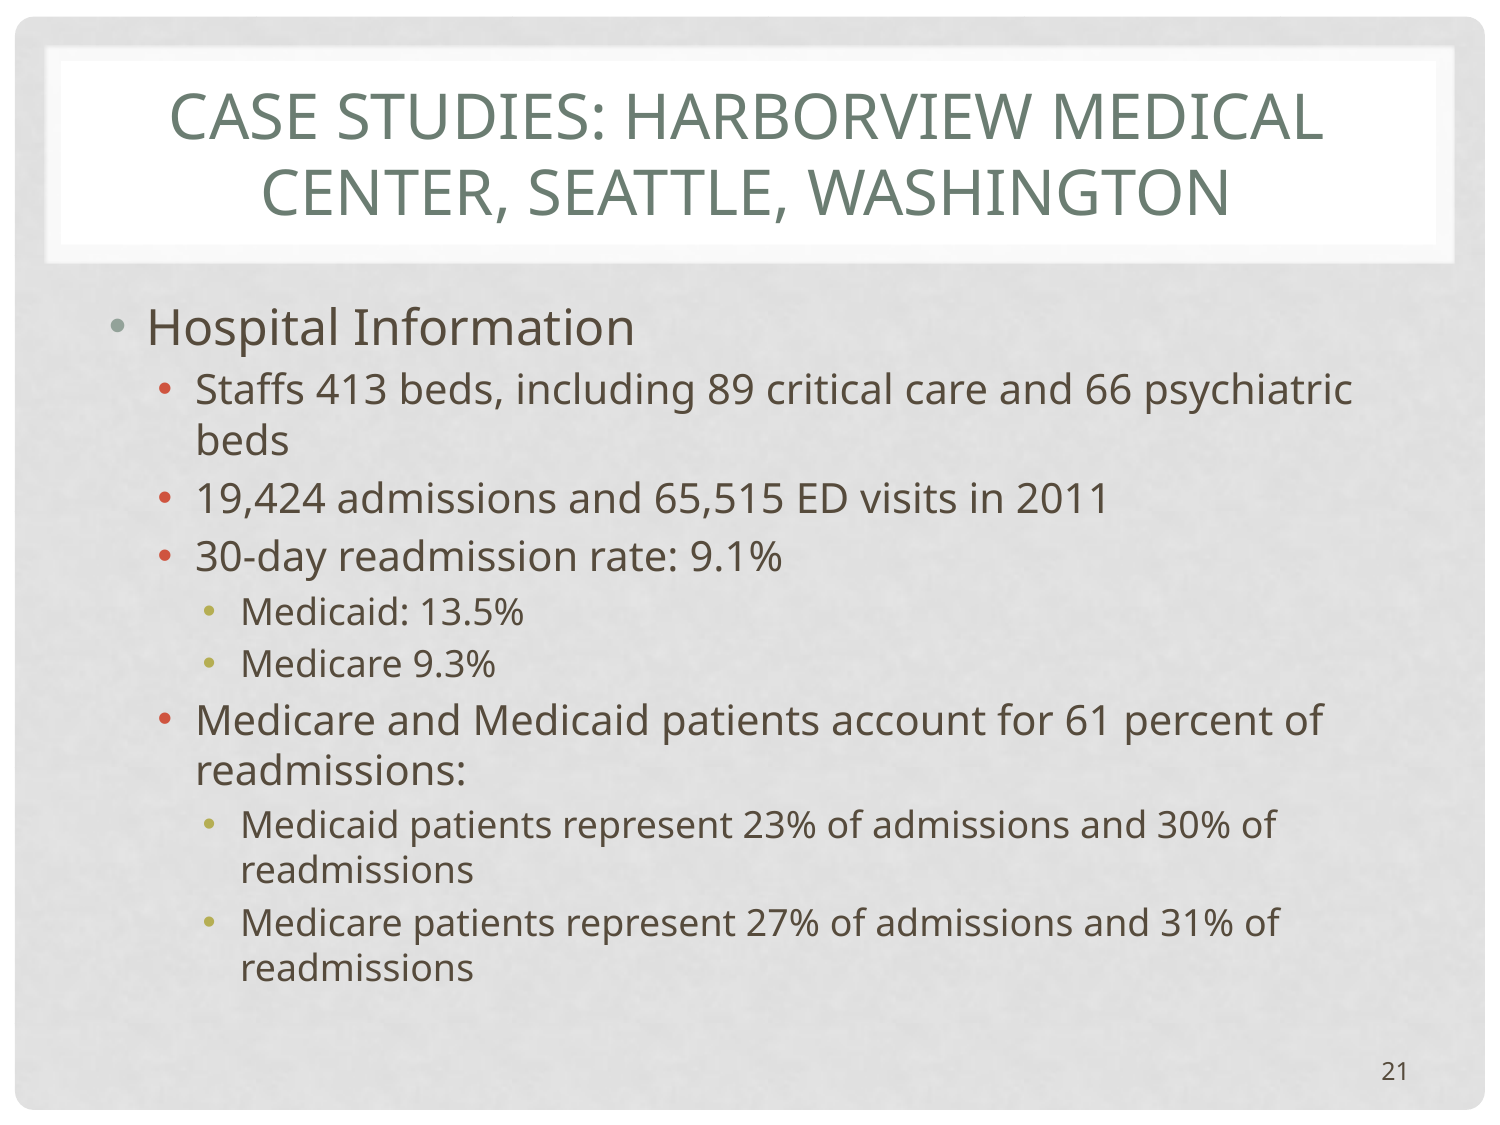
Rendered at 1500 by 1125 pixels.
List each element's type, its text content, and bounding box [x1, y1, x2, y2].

list Hospital Information Staffs 413 beds, including 89 critical care and 66 psychiatric beds 19,424 admissions and 65,515 ED visits in 2011 30-day readmission rate: 9.1% Medicaid: 13.5% Medicare 9.3% Medicare and Medicaid patients account for 61 percent of readmissions: Medicaid patients represent 23% of admissions and 30% of readmissions Medicare patients represent 27% of admissions and 31% of readmissions [75, 287, 1425, 1005]
title Case studies: Harborview Medical center, Seattle, Washington [69, 66, 1425, 238]
slide_number 21 [1074, 1042, 1425, 1103]
